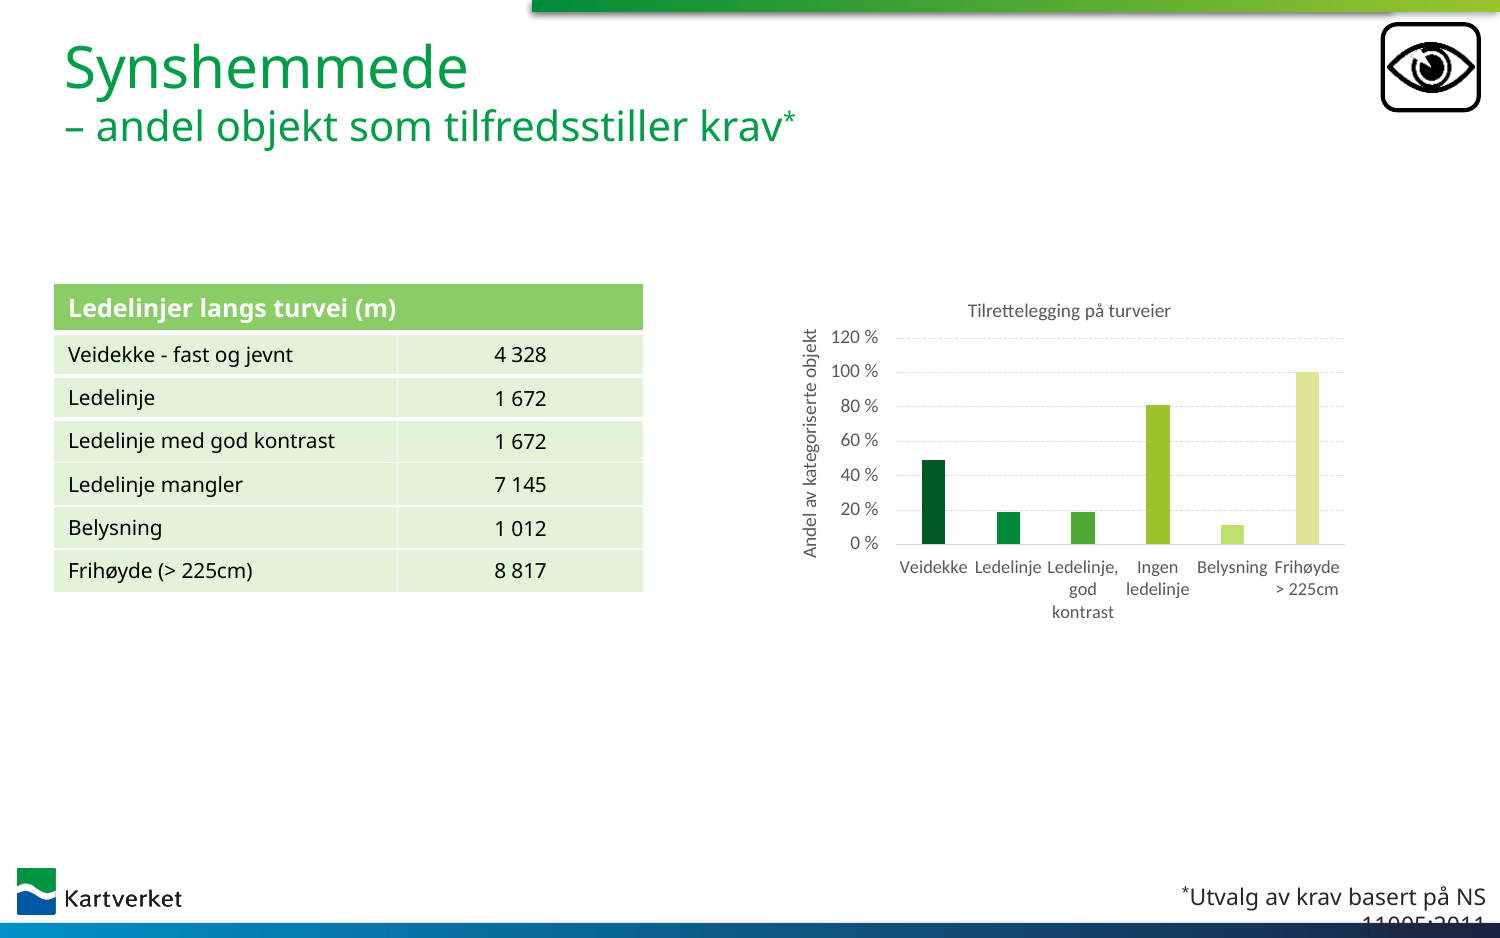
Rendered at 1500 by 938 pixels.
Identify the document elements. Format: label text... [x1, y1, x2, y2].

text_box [1382, 24, 1480, 111]
table_cell 8 817 [398, 550, 643, 592]
table_cell 4 328 [398, 335, 643, 374]
table_cell 1 012 [398, 507, 643, 548]
table_cell Ledelinje mangler [54, 463, 397, 505]
table_cell 1 672 [398, 378, 643, 417]
text_box Synshemmede – andel objekt som tilfredsstiller krav* [49, 24, 1431, 158]
table_cell Veidekke - fast og jevnt [54, 335, 397, 374]
table_header Ledelinjer langs turvei (m) [54, 284, 643, 330]
table_cell 1 672 [398, 421, 643, 462]
table_cell Ledelinje med god kontrast [54, 421, 397, 462]
table_cell Ledelinje [54, 378, 397, 417]
text_box *Utvalg av krav basert på NS 11005:2011 [1068, 873, 1500, 938]
picture [791, 291, 1348, 630]
table_cell 7 145 [398, 463, 643, 505]
table_cell Belysning [54, 507, 397, 548]
table_cell Frihøyde (> 225cm) [54, 550, 397, 592]
